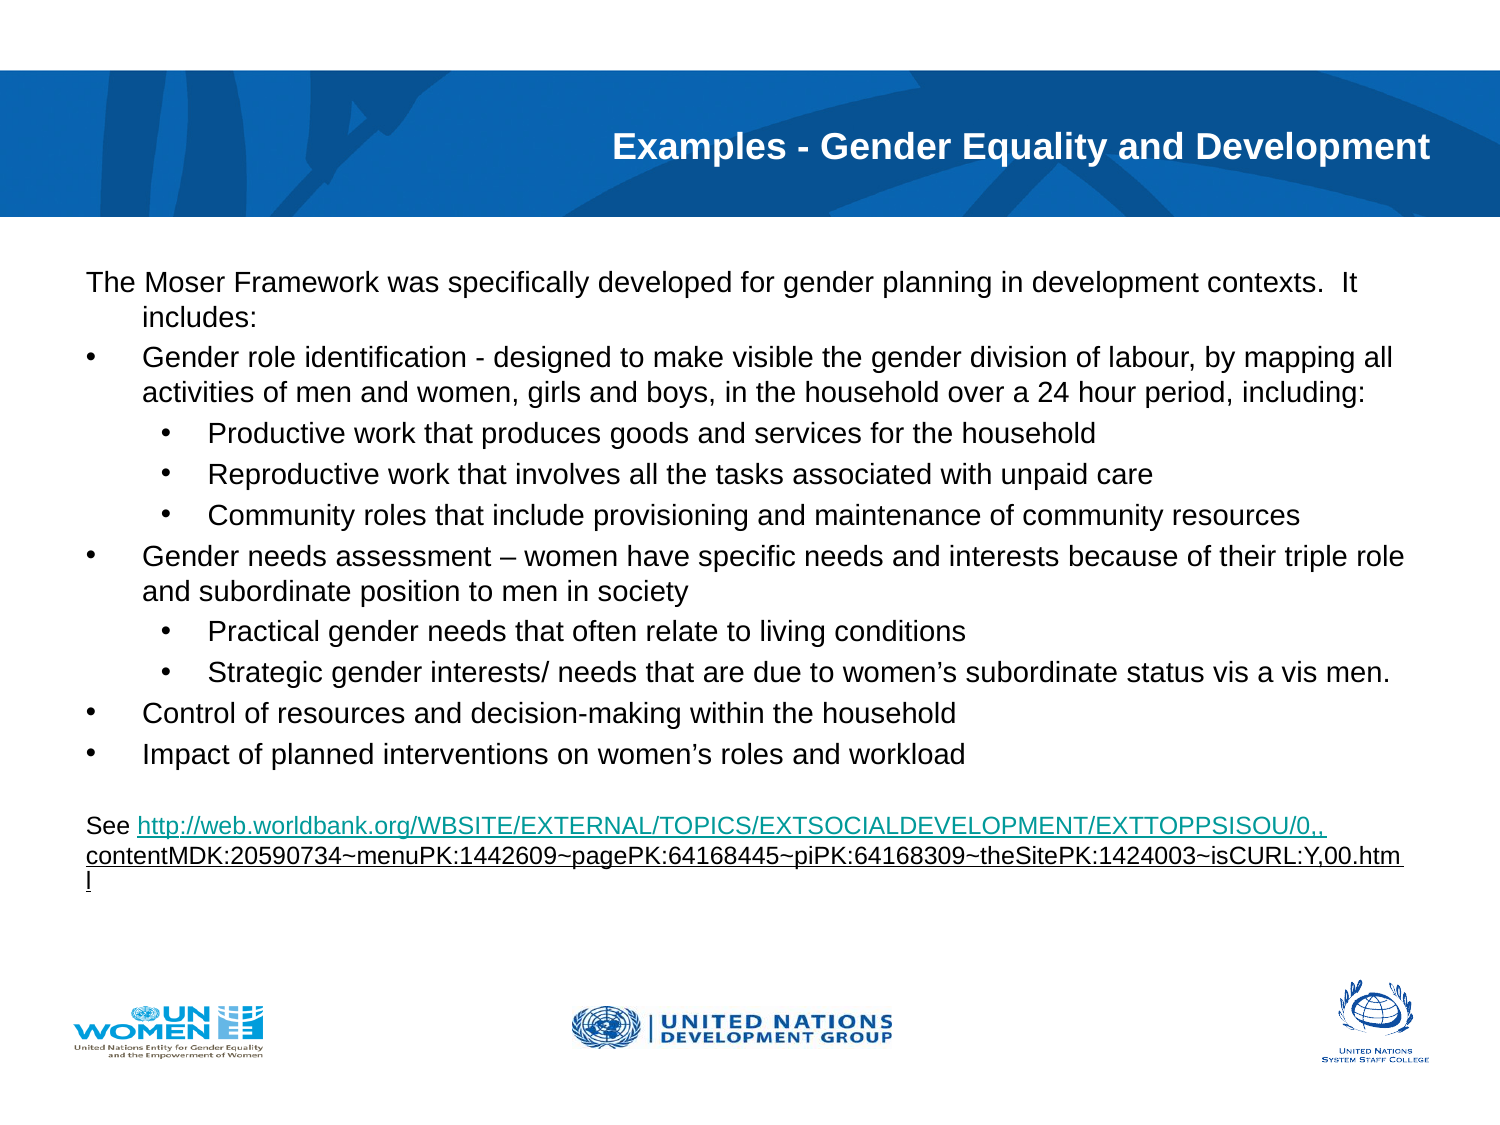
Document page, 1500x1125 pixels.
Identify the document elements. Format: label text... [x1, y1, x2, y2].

list The Moser Framework was specifically developed for gender planning in development contexts. It includes: Gender role identification - designed to make visible the gender division of labour, by mapping all activities of men and women, girls and boys, in the household over a 24 hour period, including: Productive work that produces goods and services for the household Reproductive work that involves all the tasks associated with unpaid care Community roles that include provisioning and maintenance of community resources Gender needs assessment – women have specific needs and interests because of their triple role and subordinate position to men in society Practical gender needs that often relate to living conditions Strategic gender interests/ needs that are due to women’s subordinate status vis a vis men. Control of resources and decision-making within the household Impact of planned interventions on women’s roles and workload See http://web.worldbank.org/WBSITE/EXTERNAL/TOPICS/EXTSOCIALDEVELOPMENT/EXTTOPPSISOU/0,,contentMDK:20590734~menuPK:1442609~pagePK:64168445~piPK:64168309~theSitePK:1424003~isCURL:Y,00.html [70, 255, 1424, 965]
picture [73, 1006, 263, 1059]
title Examples - Gender Equality and Development [171, 94, 1447, 195]
picture [0, 70, 1500, 217]
picture [170, 1006, 179, 1018]
picture [572, 1006, 892, 1049]
picture [1322, 979, 1429, 1063]
picture [194, 1006, 204, 1013]
